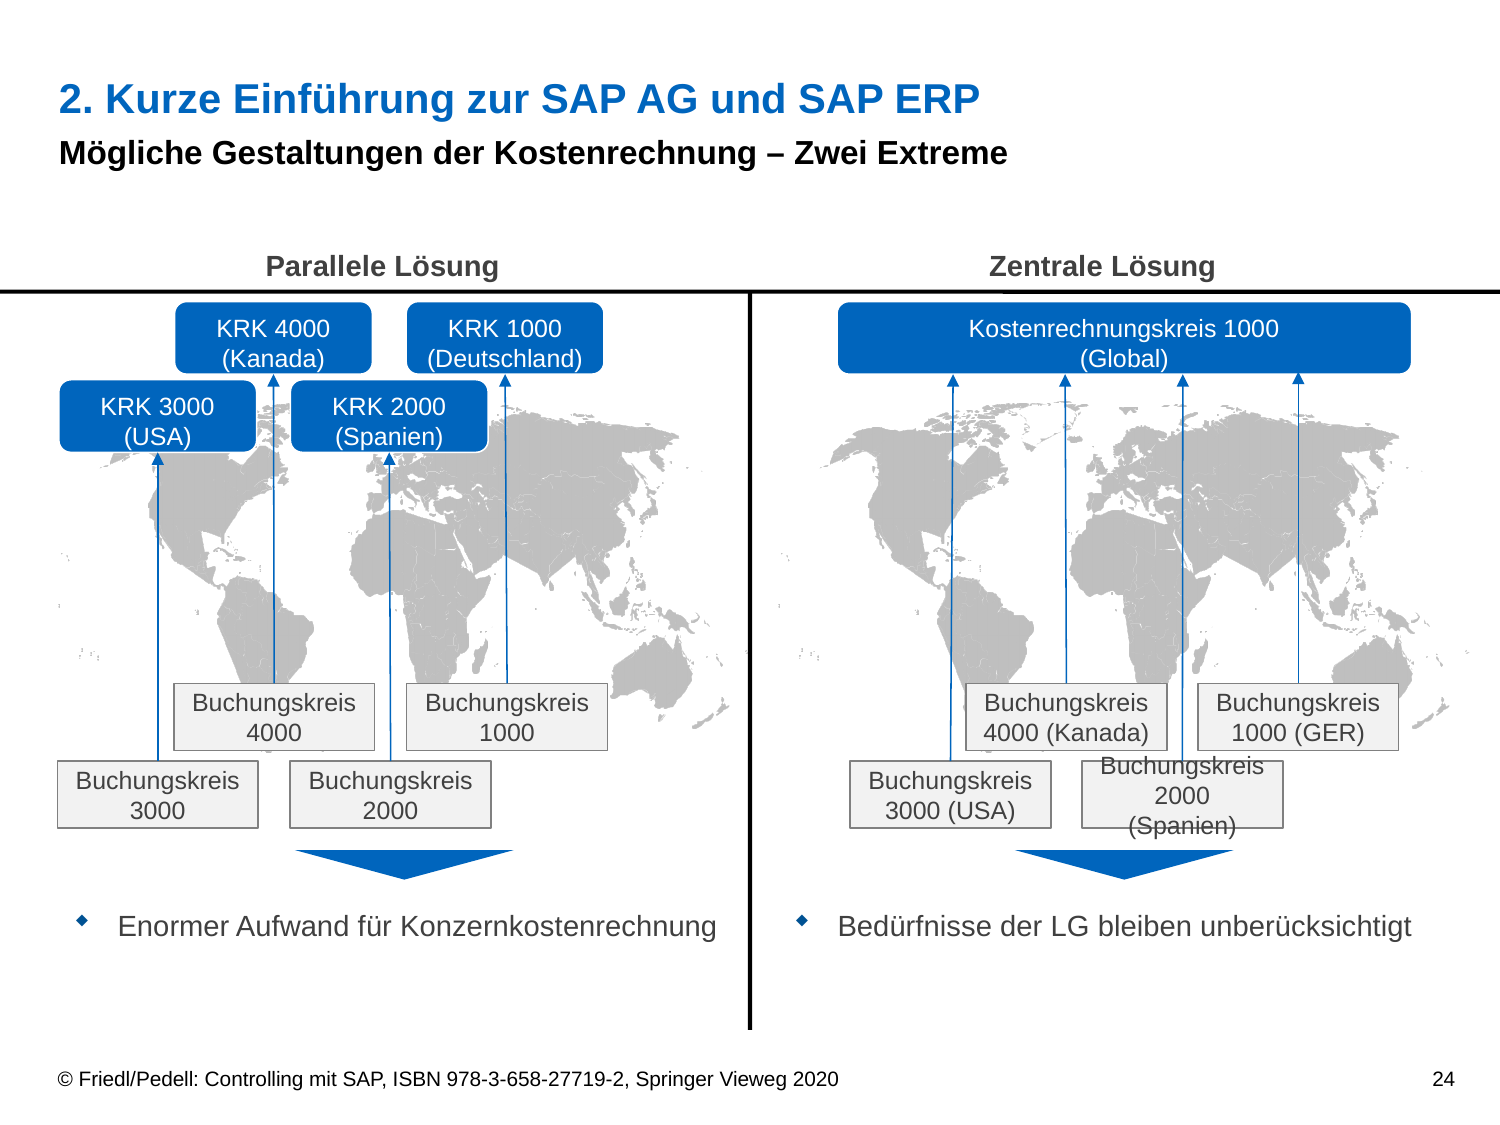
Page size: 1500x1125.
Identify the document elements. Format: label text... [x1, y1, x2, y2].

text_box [504, 373, 508, 684]
text_box KRK 2000 (Spanien) [290, 379, 489, 399]
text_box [950, 373, 954, 762]
picture [58, 400, 751, 753]
footer © Friedl/Pedell: Controlling mit SAP, ISBN 978-3-658-27719-2, Springer Vieweg 2020 [42, 1058, 1235, 1113]
picture [778, 400, 950, 753]
text_box [1012, 848, 1236, 882]
table_cell 2 [946, 759, 958, 766]
text_box Kostenrechnungskreis 1000 (Global) [837, 301, 1412, 375]
text_box Buchungskreis 3000 (USA) [848, 760, 1053, 830]
picture [1184, 400, 1471, 753]
text_box Buchungskreis 2000 (Spanien) [1080, 760, 1285, 830]
title 2. Kurze Einführung zur SAP AG und SAP ERP [58, 58, 1278, 119]
text_box Buchungskreis 3000 [55, 759, 260, 830]
slide_number 24 [1262, 1058, 1470, 1119]
text_box KRK 4000 (Kanada) [174, 301, 373, 375]
text_box KRK 3000 (USA) [58, 379, 257, 400]
list Mögliche Gestaltungen der Kostenrechnung – Zwei Extreme [58, 121, 1278, 171]
text_box Parallele Lösung [57, 236, 708, 294]
text_box Zentrale Lösung [777, 236, 1428, 294]
text_box KRK 1000 (Deutschland) [406, 301, 605, 375]
text_box [292, 848, 516, 882]
text_box Buchungskreis 2000 [288, 760, 493, 830]
text_box Bedürfnisse der LG bleiben unberücksichtigt [778, 896, 1469, 950]
picture [954, 400, 1182, 753]
text_box Enormer Aufwand für Konzernkostenrechnung [58, 896, 749, 950]
